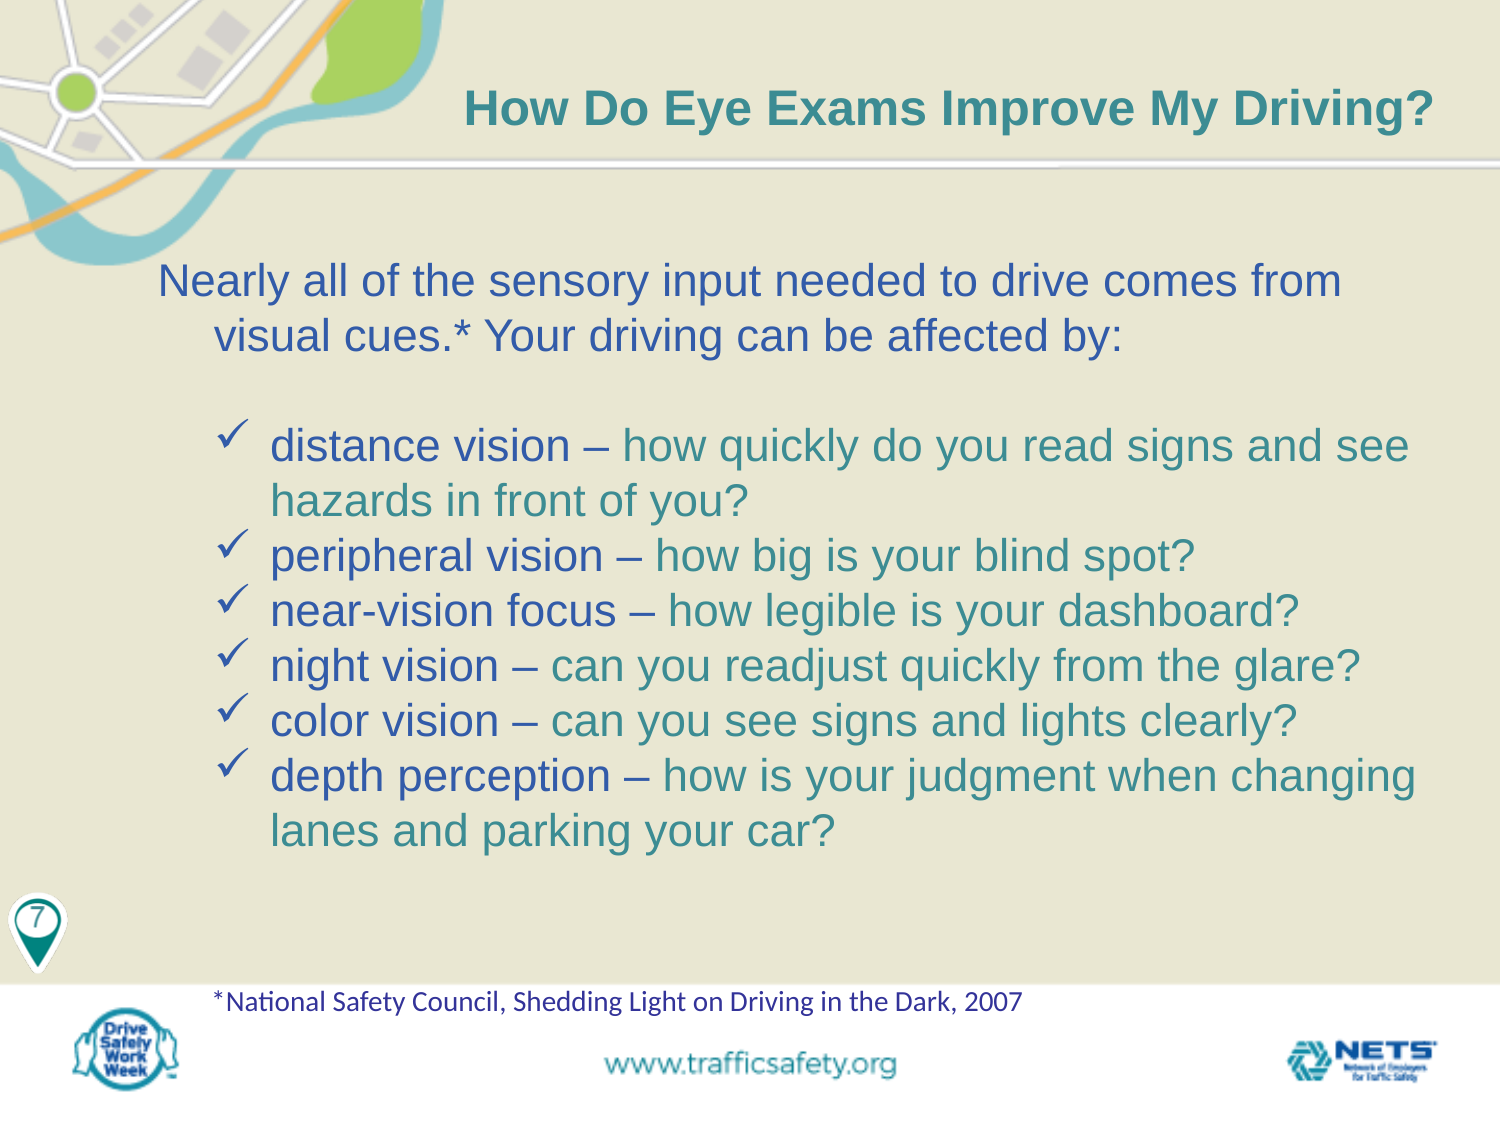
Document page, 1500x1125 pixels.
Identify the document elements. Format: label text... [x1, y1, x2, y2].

list Nearly all of the sensory input needed to drive comes from visual cues.* Your driving can be affected by: distance vision – how quickly do you read signs and see hazards in front of you? peripheral vision – how big is your blind spot? near-vision focus – how legible is your dashboard? night vision – can you readjust quickly from the glare? color vision – can you see signs and lights clearly? depth perception – how is your judgment when changing lanes and parking your car? [149, 242, 1444, 820]
text_box *National Safety Council, Shedding Light on Driving in the Dark, 2007 [203, 974, 1374, 1025]
title How Do Eye Exams Improve My Driving? [111, 0, 1444, 151]
picture [0, 0, 1500, 1125]
